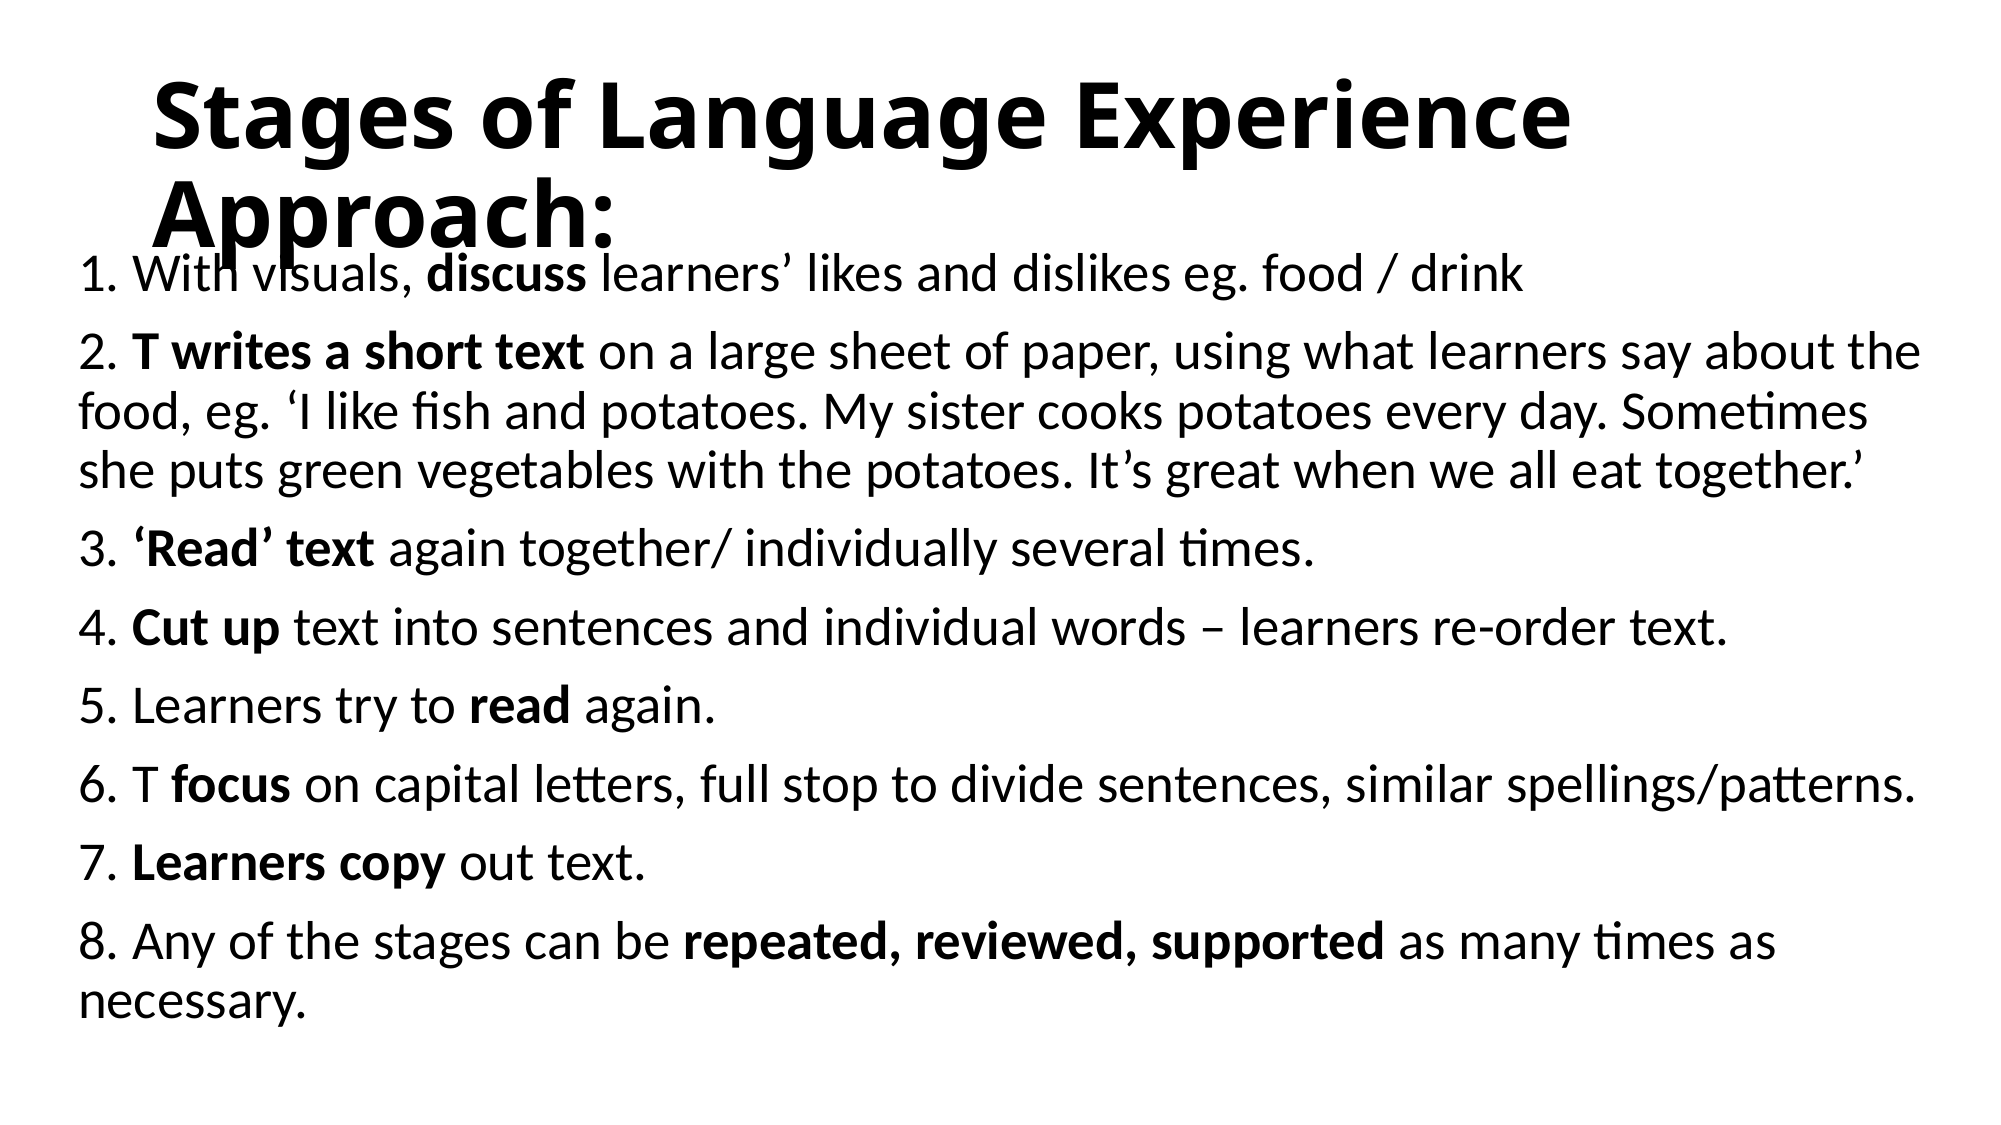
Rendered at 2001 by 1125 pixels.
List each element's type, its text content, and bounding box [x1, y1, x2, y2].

list 1. With visuals, discuss learners’ likes and dislikes eg. food / drink 2. T writes a short text on a large sheet of paper, using what learners say about the food, eg. ‘I like fish and potatoes. My sister cooks potatoes every day. Sometimes she puts green vegetables with the potatoes. It’s great when we all eat together.’ 3. ‘Read’ text again together/ individually several times. 4. Cut up text into sentences and individual words – learners re-order text. 5. Learners try to read again. 6. T focus on capital letters, full stop to divide sentences, similar spellings/patterns. 7. Learners copy out text. 8. Any of the stages can be repeated, reviewed, supported as many times as necessary. [63, 236, 1950, 1090]
title Stages of Language Experience Approach: [137, 59, 1863, 236]
